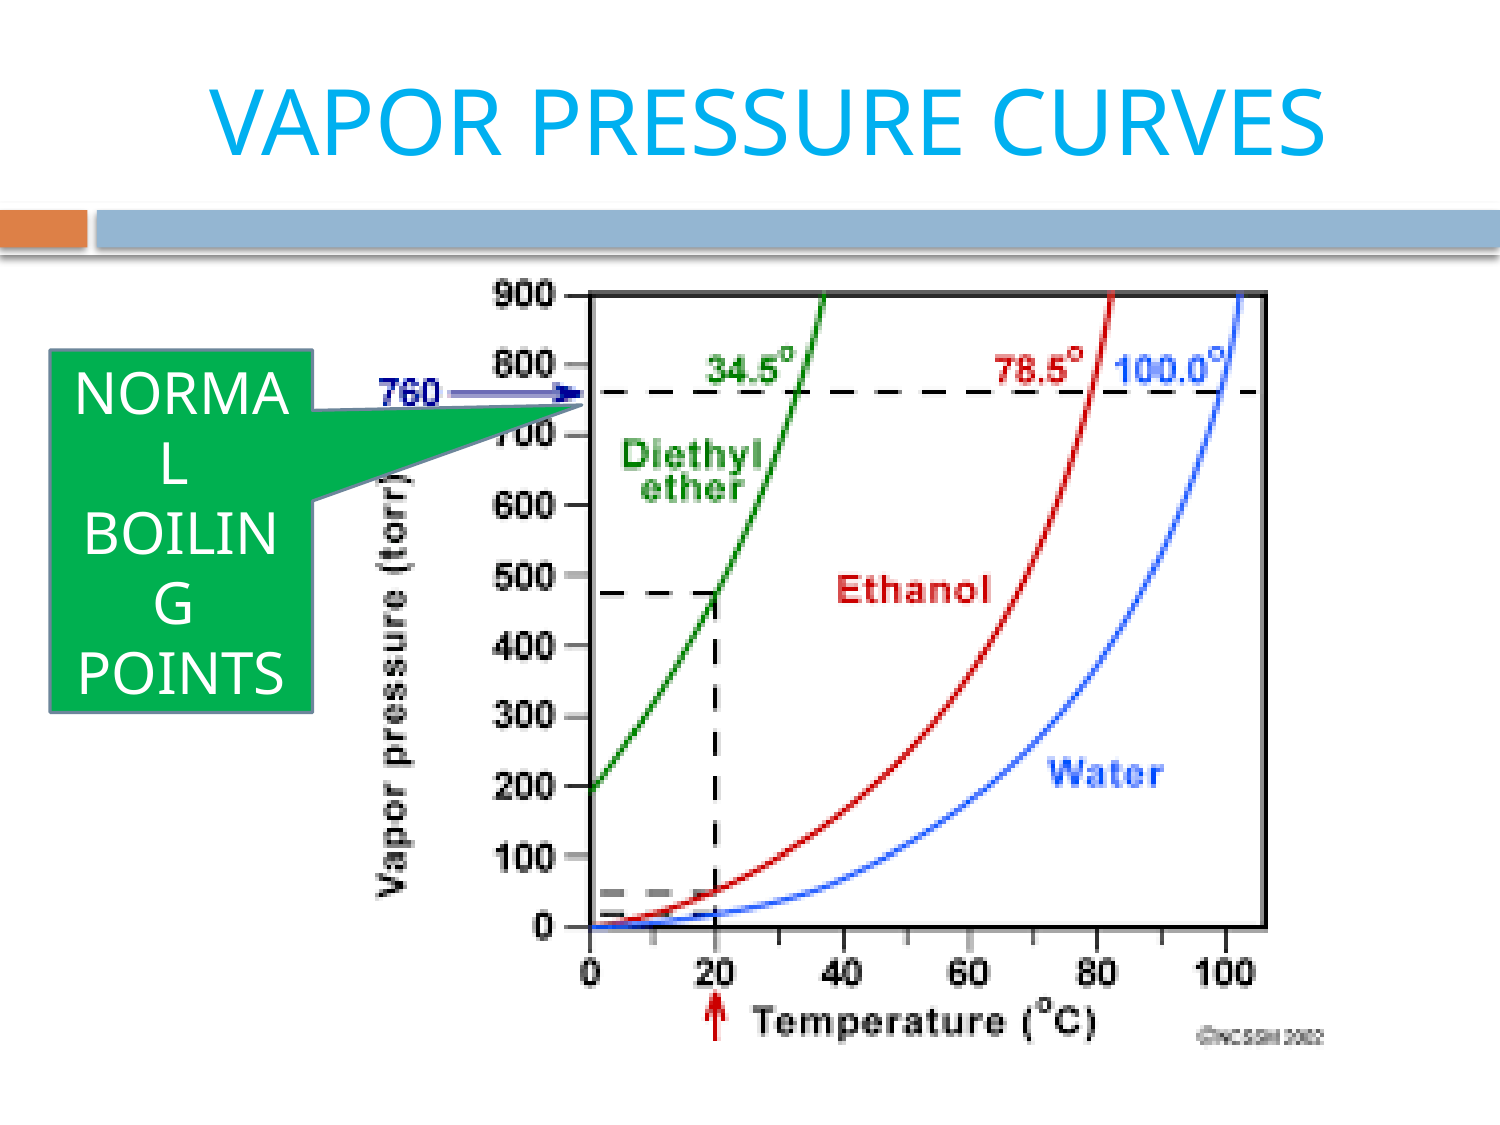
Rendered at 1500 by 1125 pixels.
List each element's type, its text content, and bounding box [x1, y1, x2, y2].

text_box NORMAL BOILING POINTS [48, 348, 281, 715]
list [287, 270, 1329, 1051]
title VAPOR PRESSURE CURVES [100, 37, 1438, 200]
